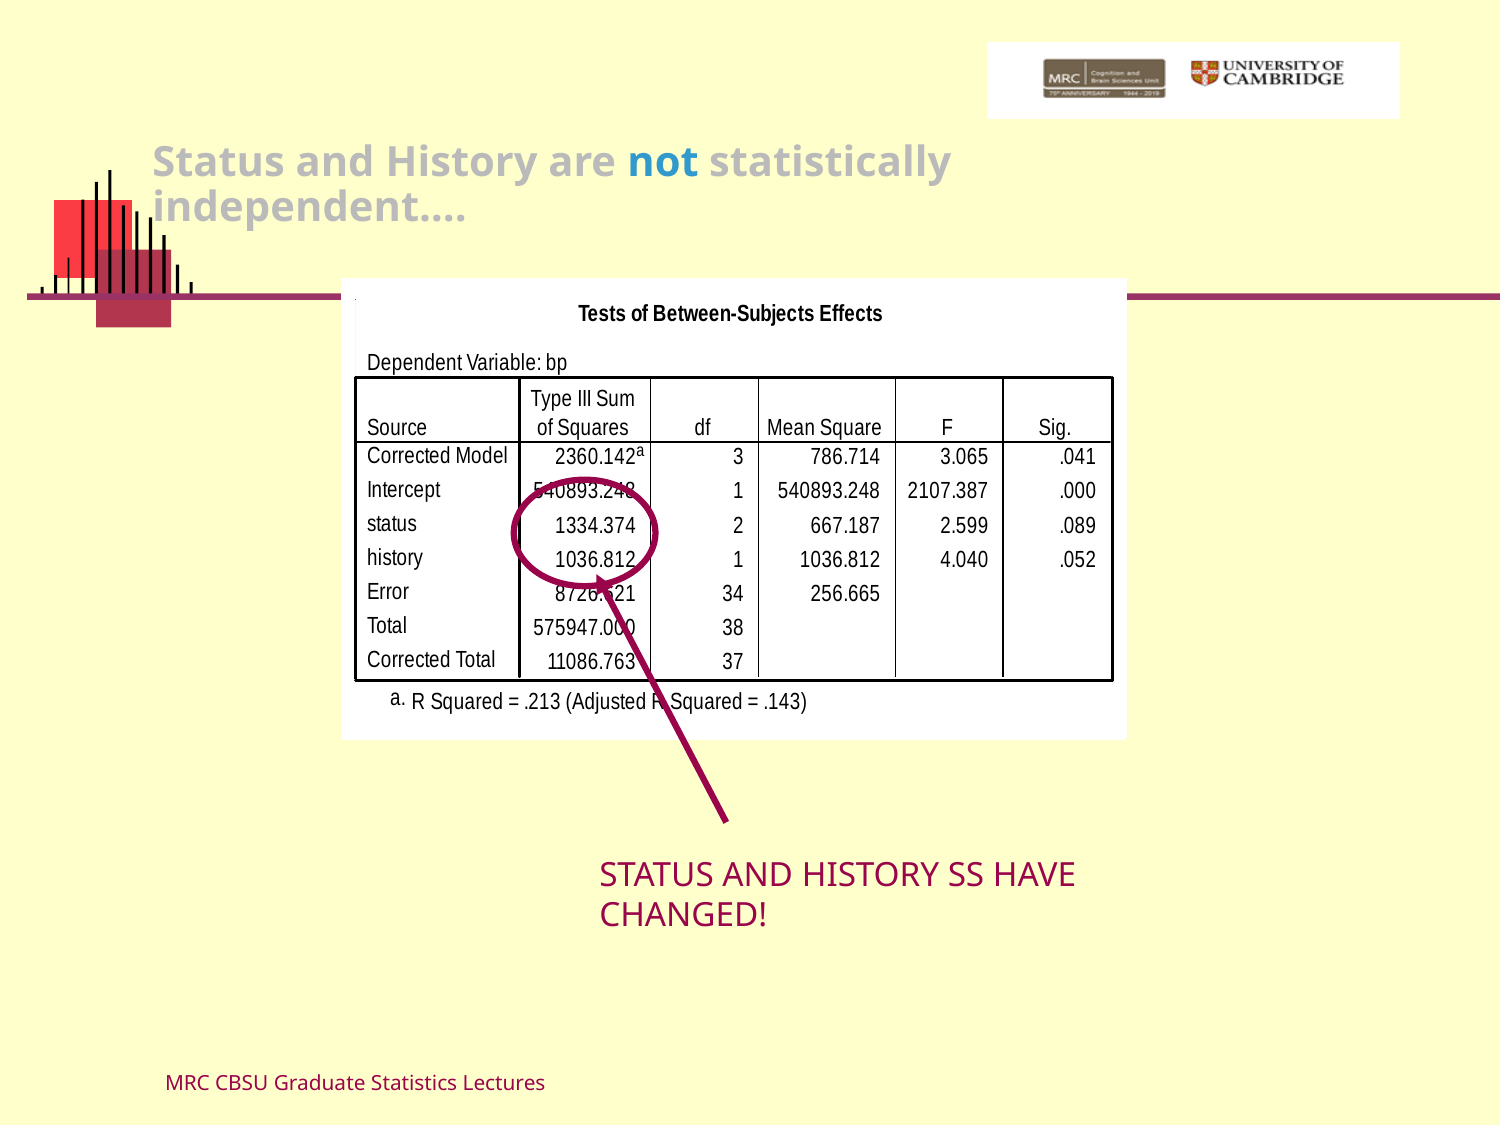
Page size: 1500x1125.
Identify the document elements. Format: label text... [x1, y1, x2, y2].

text_box STATUS AND HISTORY SS HAVE CHANGED! [584, 846, 1185, 941]
title Status and History are not statistically independent…. [137, 137, 988, 233]
footer MRC CBSU Graduate Statistics Lectures [149, 1062, 988, 1101]
picture [340, 278, 1159, 753]
picture [987, 42, 1400, 119]
